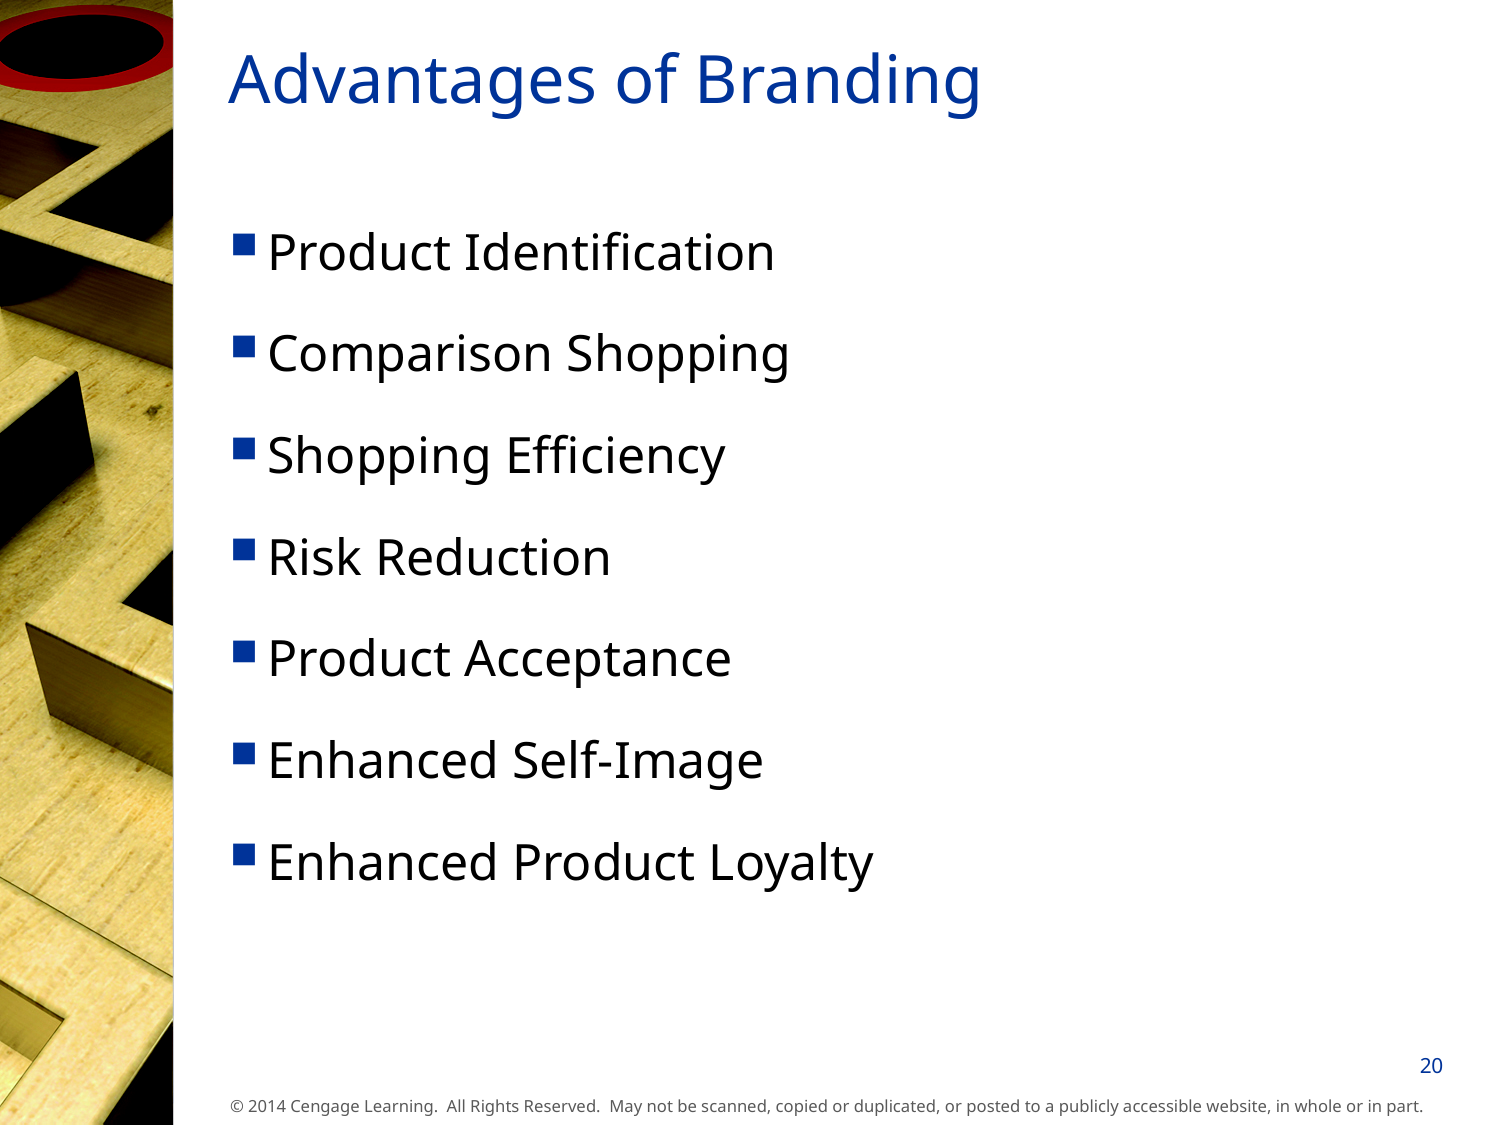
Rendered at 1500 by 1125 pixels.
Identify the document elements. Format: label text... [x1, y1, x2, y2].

title Advantages of Branding [213, 29, 1454, 213]
slide_number 20 [1386, 1037, 1478, 1097]
list Product Identification Comparison Shopping Shopping Efficiency Risk Reduction Product Acceptance Enhanced Self-Image Enhanced Product Loyalty [215, 212, 1478, 981]
picture [0, 0, 174, 1125]
